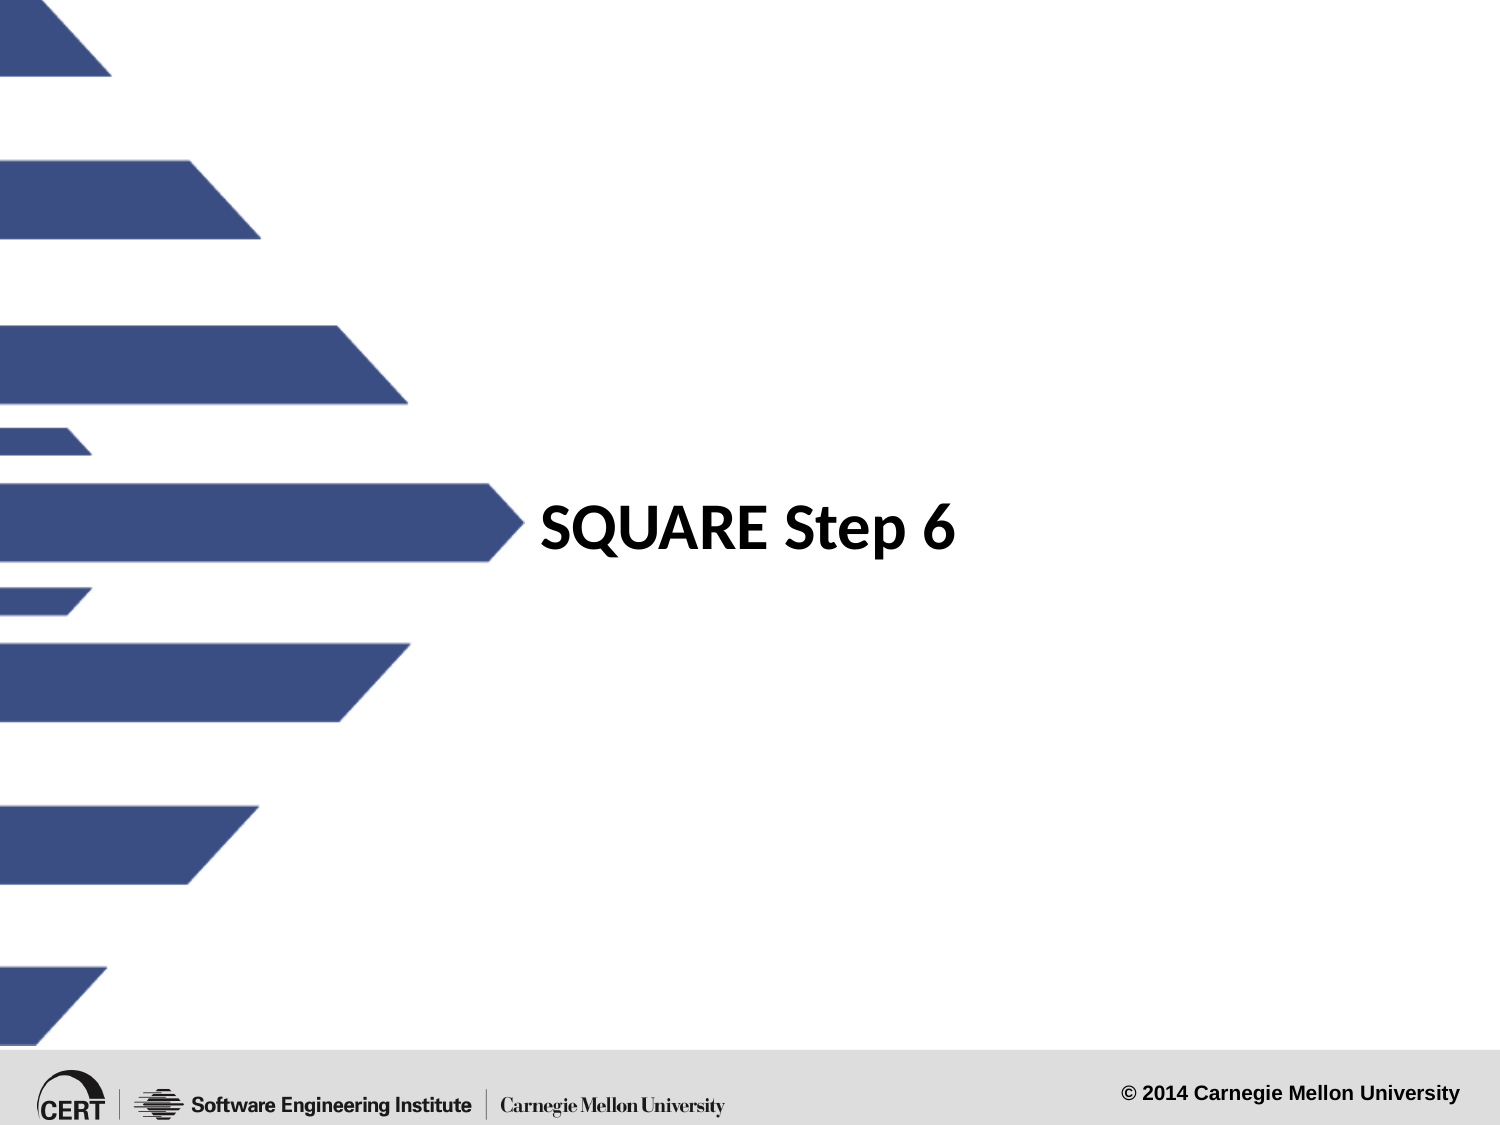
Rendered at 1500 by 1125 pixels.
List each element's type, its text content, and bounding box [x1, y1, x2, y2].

title SQUARE Step 6 [524, 474, 1426, 688]
picture [37, 1069, 725, 1122]
picture [0, 0, 525, 1046]
